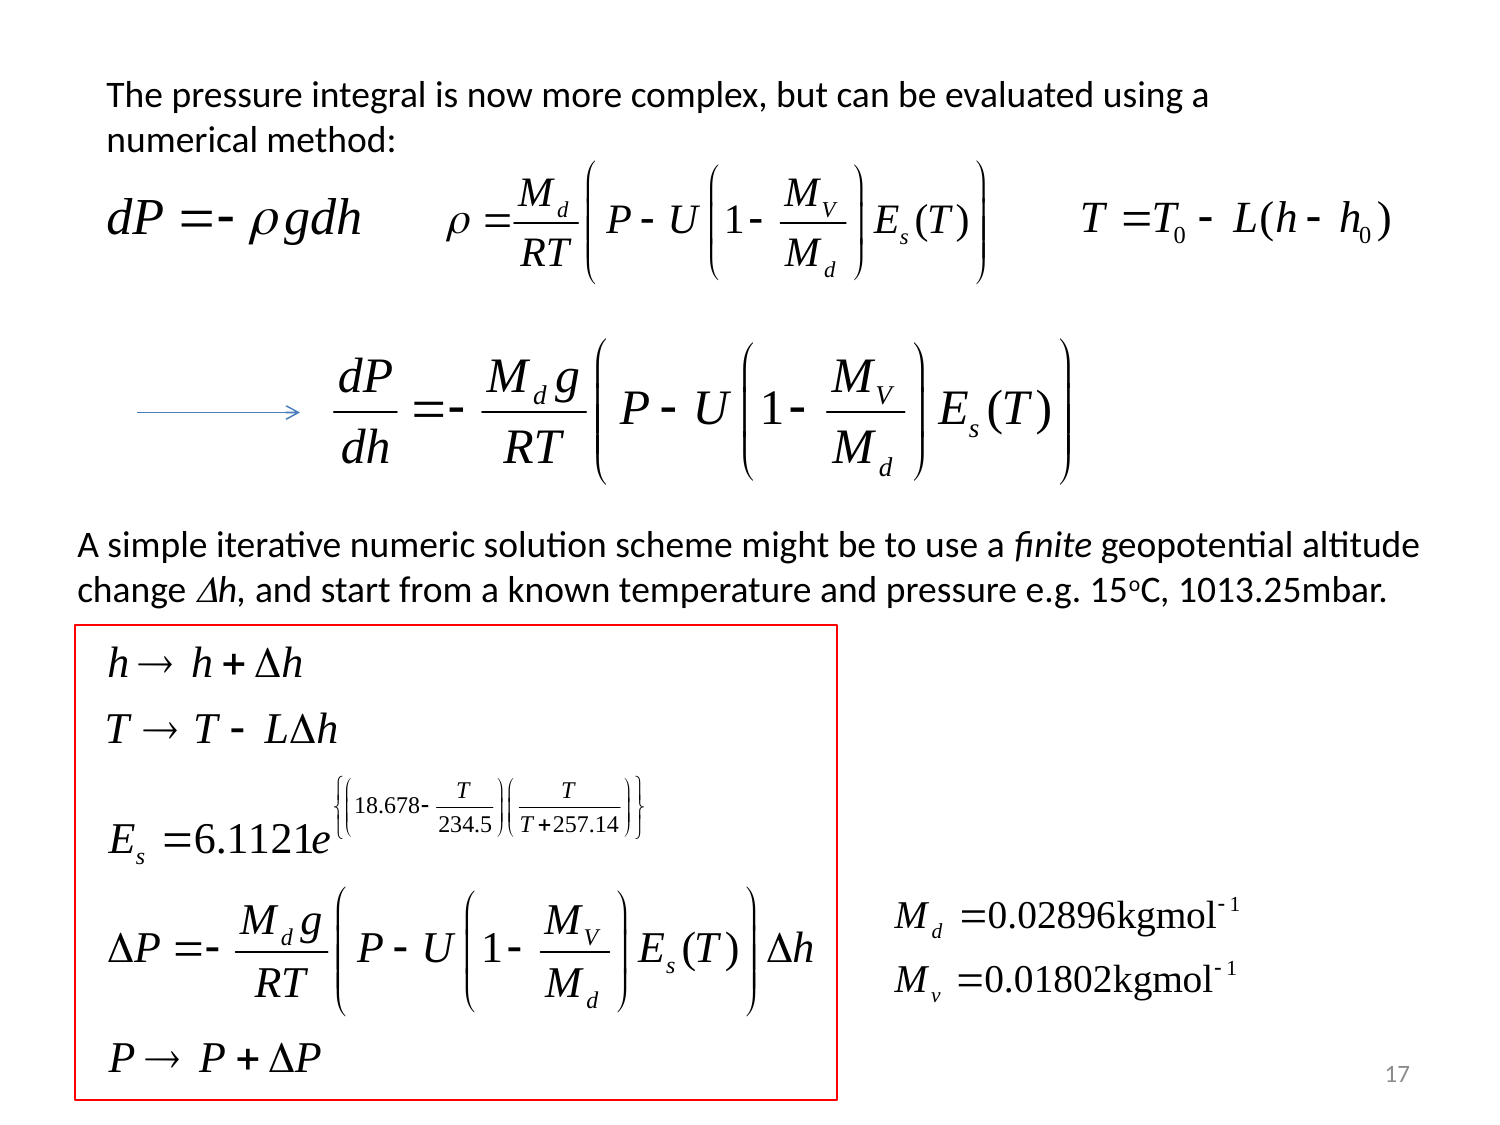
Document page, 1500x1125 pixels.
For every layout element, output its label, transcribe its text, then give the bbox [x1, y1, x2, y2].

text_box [887, 887, 1247, 1013]
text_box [437, 149, 1001, 295]
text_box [1074, 187, 1401, 253]
text_box The pressure integral is now more complex, but can be evaluated using a numerical method: [91, 62, 1235, 168]
text_box A simple iterative numeric solution scheme might be to use a finite geopotential altitude change Dh, and start from a known temperature and pressure e.g. 15oC, 1013.25mbar. [62, 512, 1463, 618]
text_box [99, 637, 824, 1085]
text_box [97, 187, 373, 259]
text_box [324, 324, 1085, 497]
slide_number 17 [1074, 1042, 1425, 1103]
text_box [73, 623, 839, 1102]
